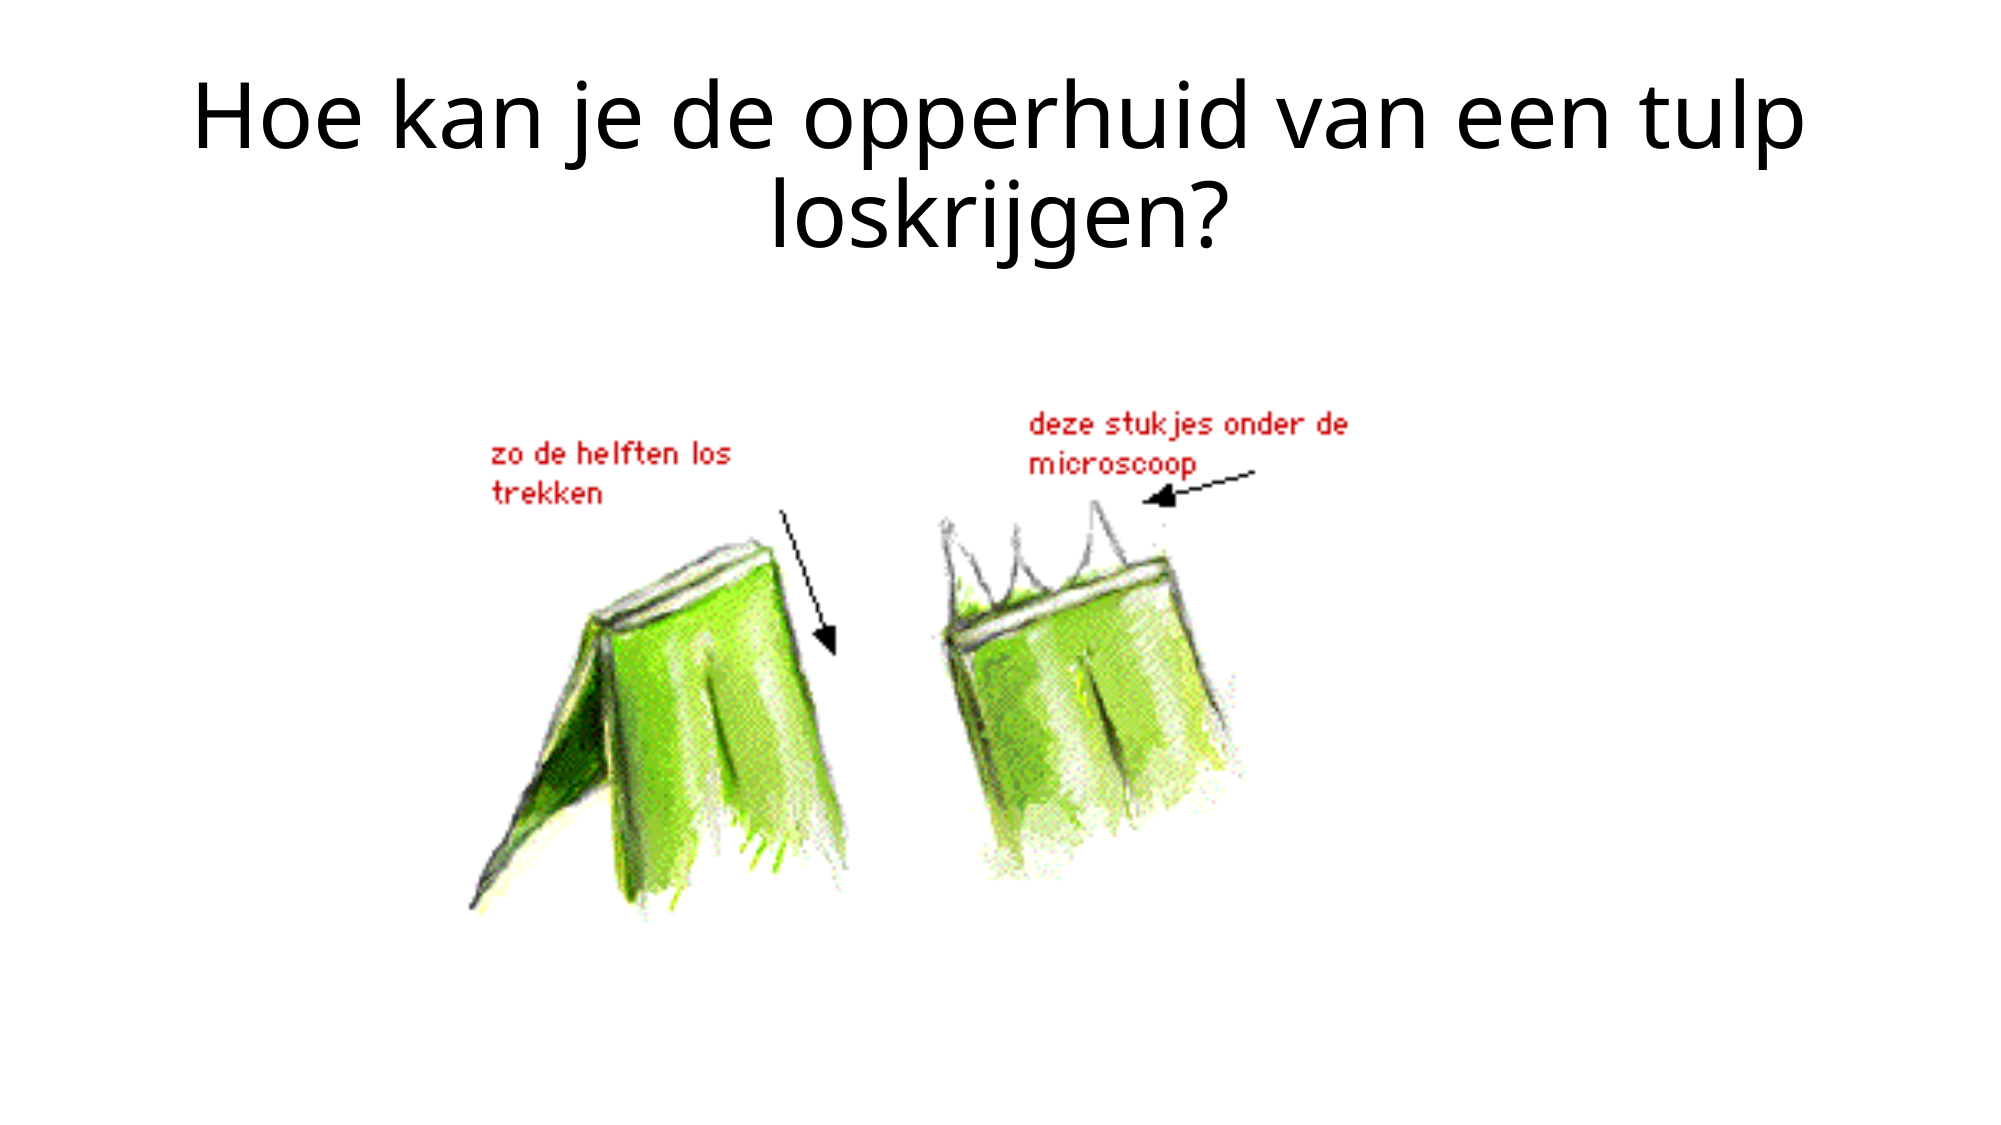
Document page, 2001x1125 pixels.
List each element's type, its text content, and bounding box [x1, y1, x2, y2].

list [454, 396, 1388, 960]
title Hoe kan je de opperhuid van een tulp loskrijgen? [137, 59, 1863, 278]
